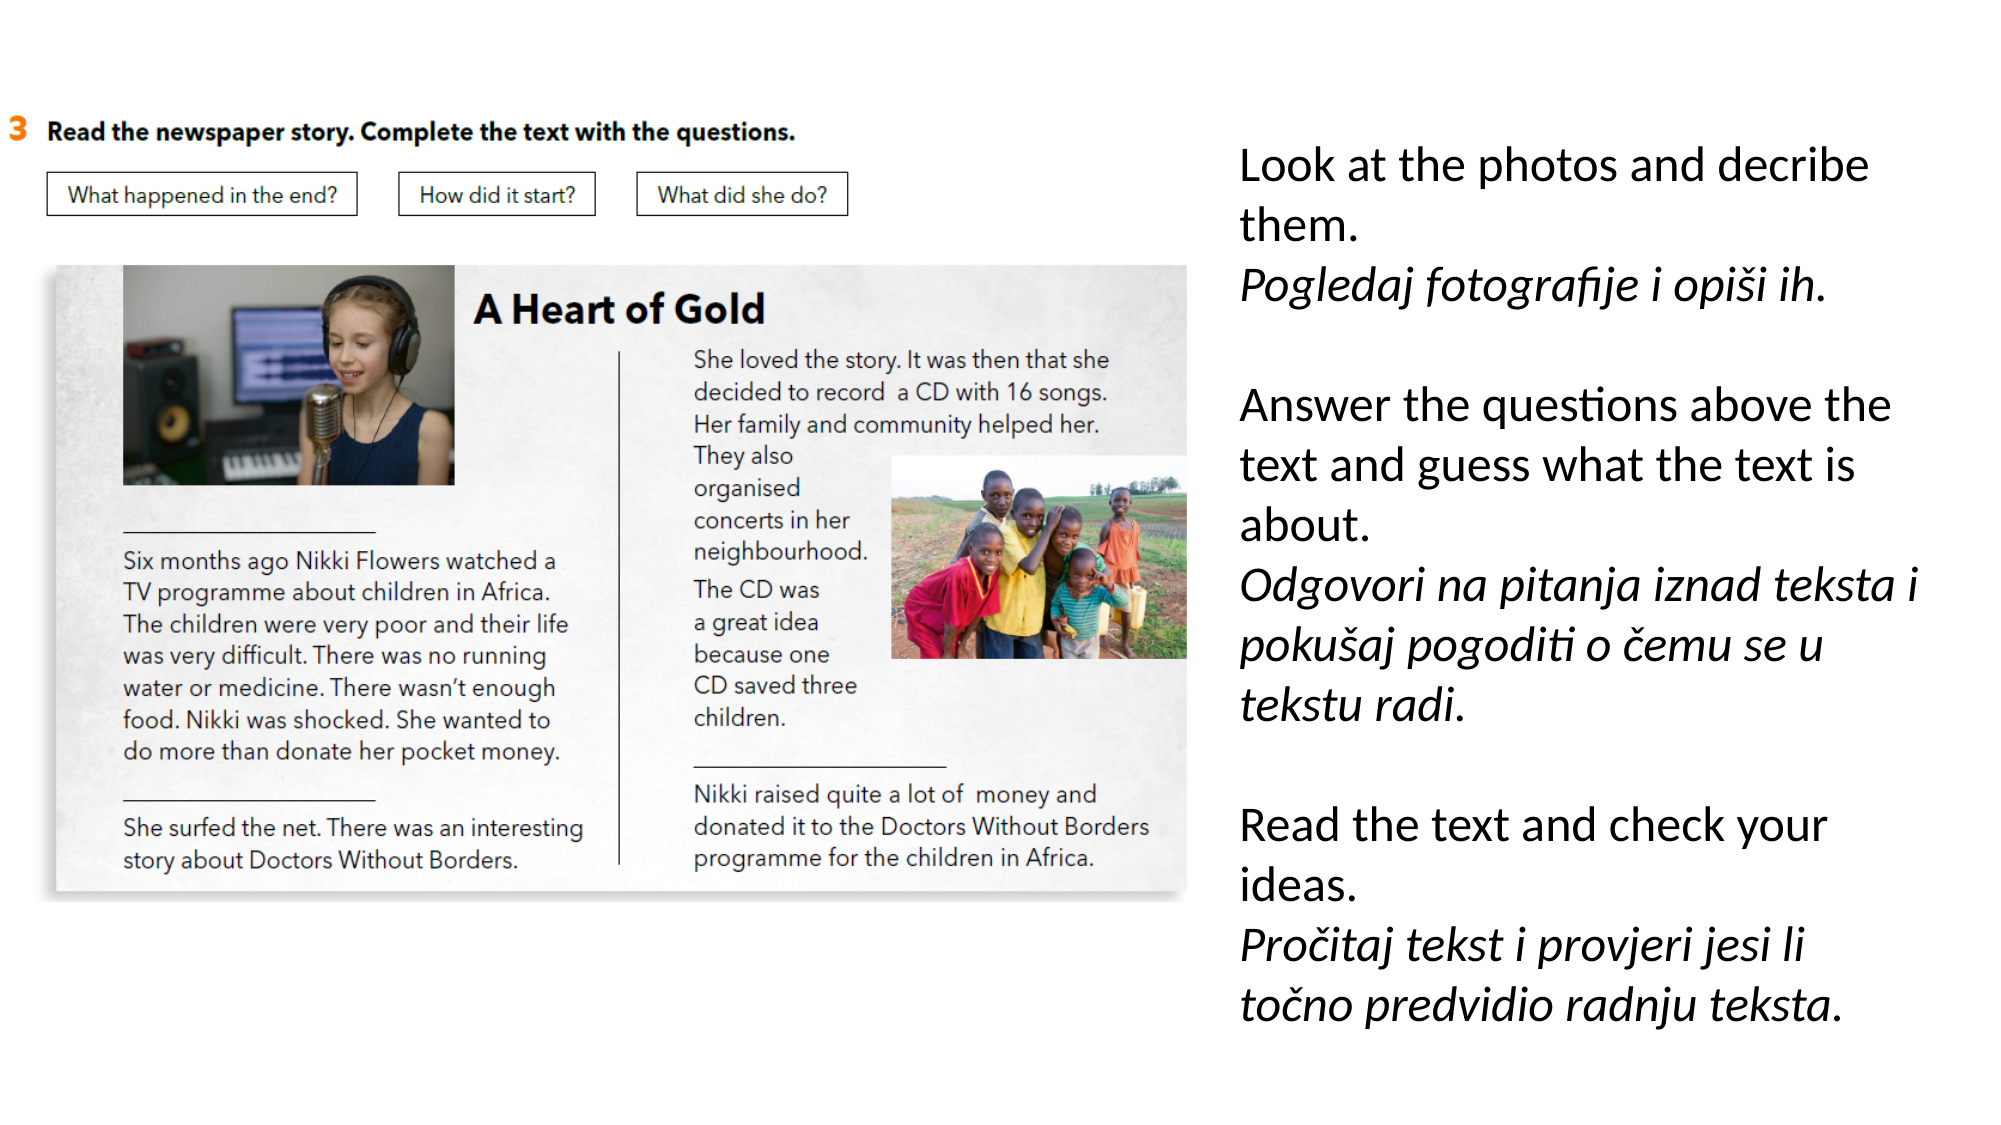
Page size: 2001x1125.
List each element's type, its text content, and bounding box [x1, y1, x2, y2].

picture [0, 100, 1193, 902]
text_box Look at the photos and decribe them. Pogledaj fotografije i opiši ih. Answer the questions above the text and guess what the text is about. Odgovori na pitanja iznad teksta i pokušaj pogoditi o čemu se u tekstu radi. Read the text and check your ideas. Pročitaj tekst i provjeri jesi li točno predvidio radnju teksta. [1224, 123, 1944, 1039]
